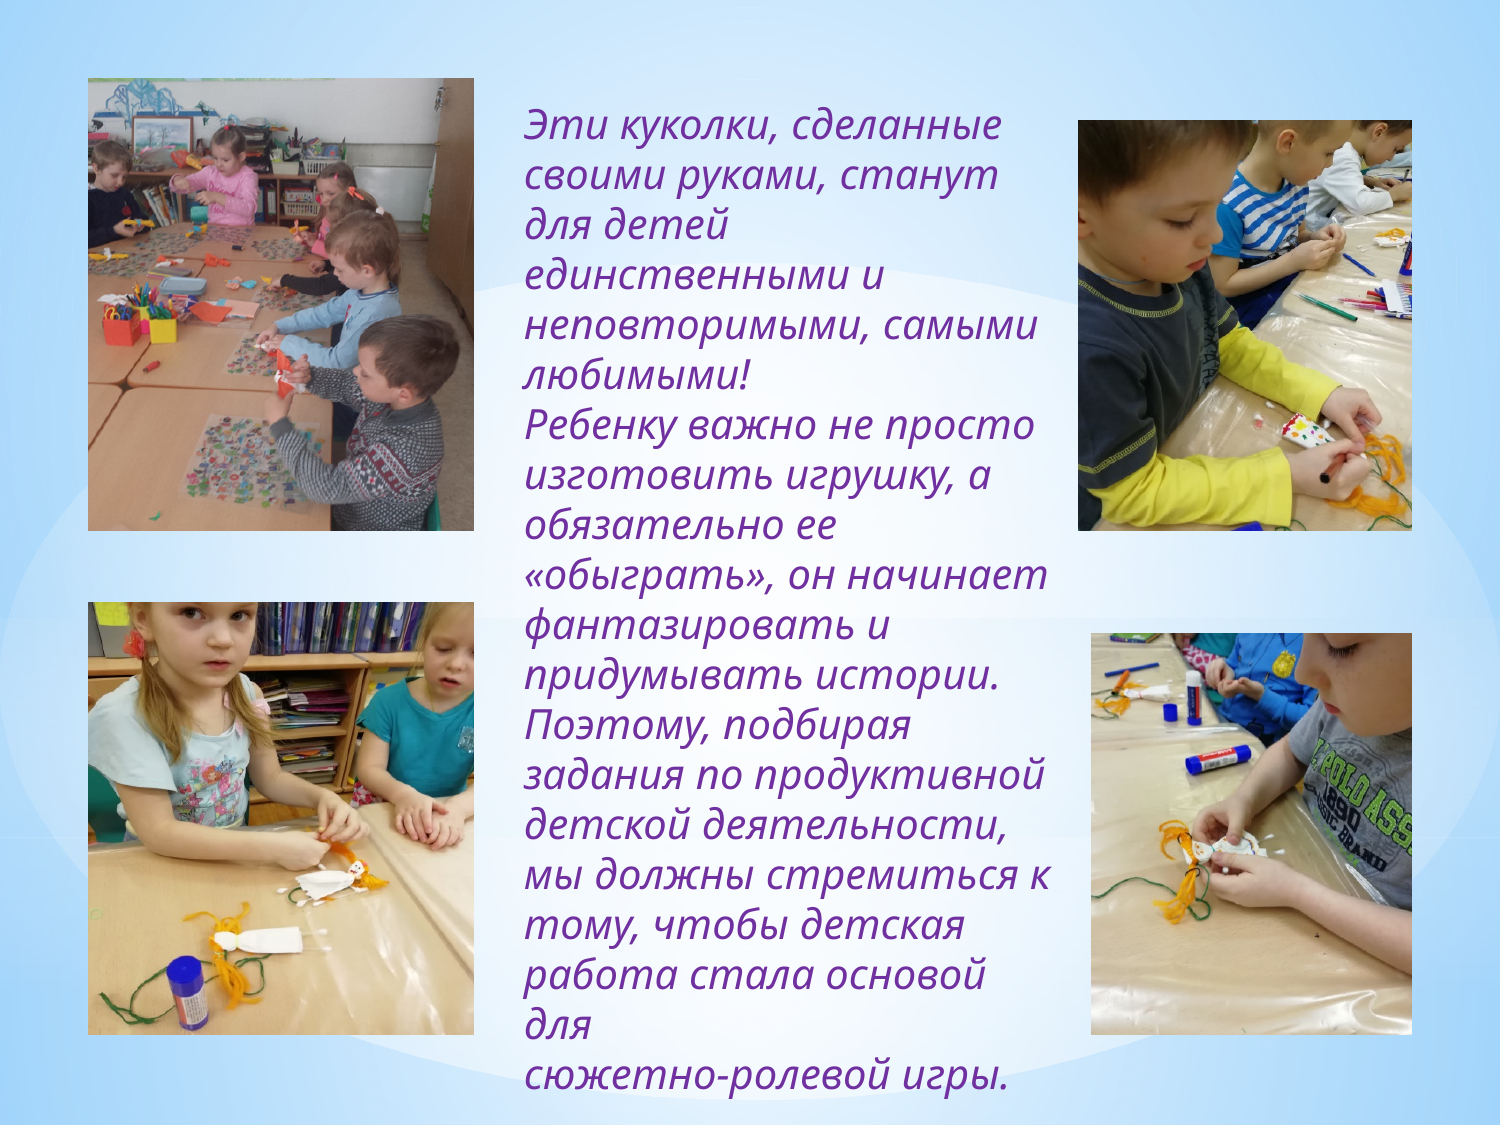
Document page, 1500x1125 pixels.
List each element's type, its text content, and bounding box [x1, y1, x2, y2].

picture [1216, 638, 1227, 646]
picture [1078, 120, 1412, 531]
picture [1091, 633, 1412, 1036]
picture [88, 77, 474, 531]
text_box Эти куколки, сделанные своими руками, станут для детей единственными и неповторимыми, самыми любимыми! Ребенку важно не просто изготовить игрушку, а обязательно ее «обыграть», он начинает фантазировать и придумывать истории. Поэтому, подбирая задания по продуктивной детской деятельности, мы должны стремиться к тому, чтобы детская работа стала основой для сюжетно-ролевой игры. [509, 90, 1079, 1125]
picture [88, 602, 474, 1036]
